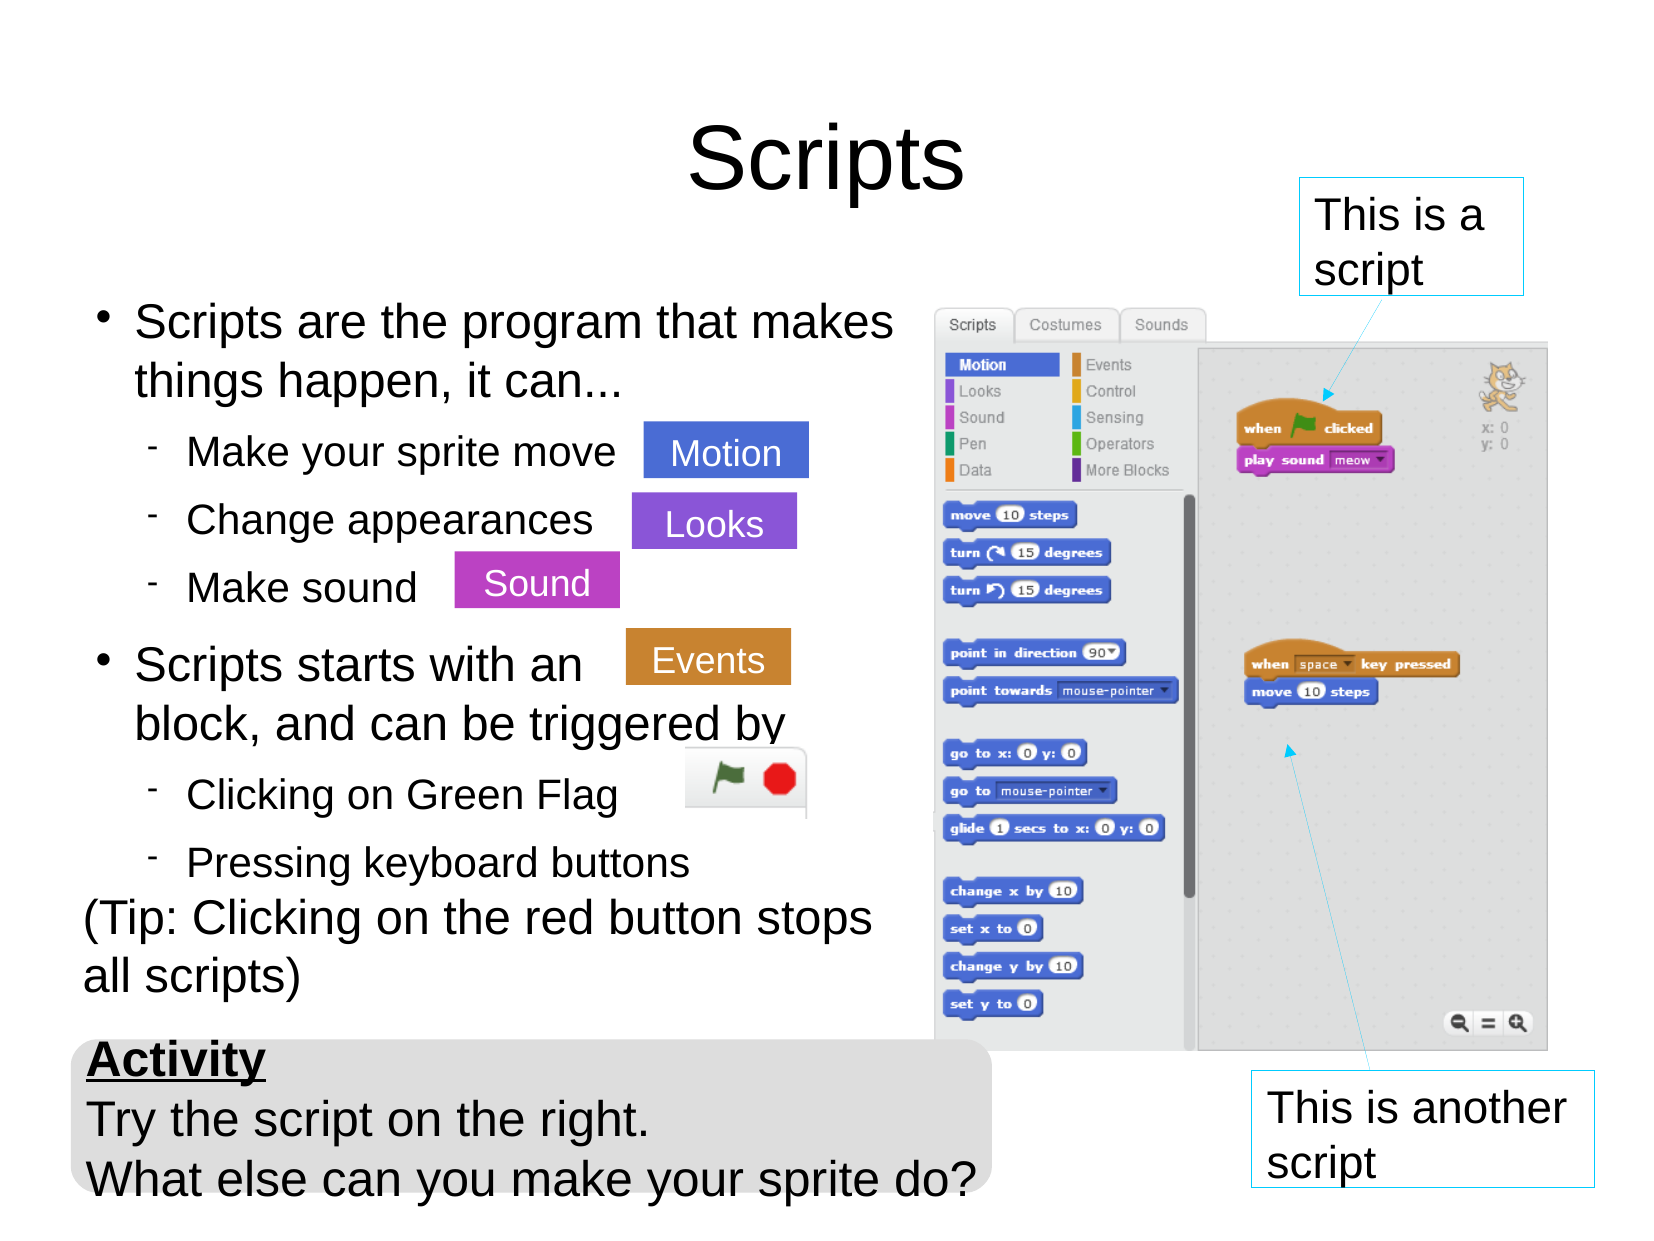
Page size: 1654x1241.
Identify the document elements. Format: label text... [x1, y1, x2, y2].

text_box Activity Try the script on the right. What else can you make your sprite do? [70, 1039, 992, 1193]
text_box Looks [631, 492, 798, 549]
text_box Motion [643, 421, 809, 479]
text_box Events [625, 628, 792, 685]
text_box This is another script [1251, 1070, 1595, 1188]
text_box This is a script [1299, 177, 1524, 296]
text_box Scripts [82, 49, 1571, 257]
picture [684, 743, 812, 820]
text_box Scripts are the program that makes things happen, it can... Make your sprite move Change appearances Make sound Scripts starts with an block, and can be triggered by Clicking on Green Flag Pressing keyboard buttons (Tip: Clicking on the red button stops all scripts) [82, 290, 910, 1010]
picture [932, 303, 1548, 1052]
text_box Sound [454, 551, 620, 609]
